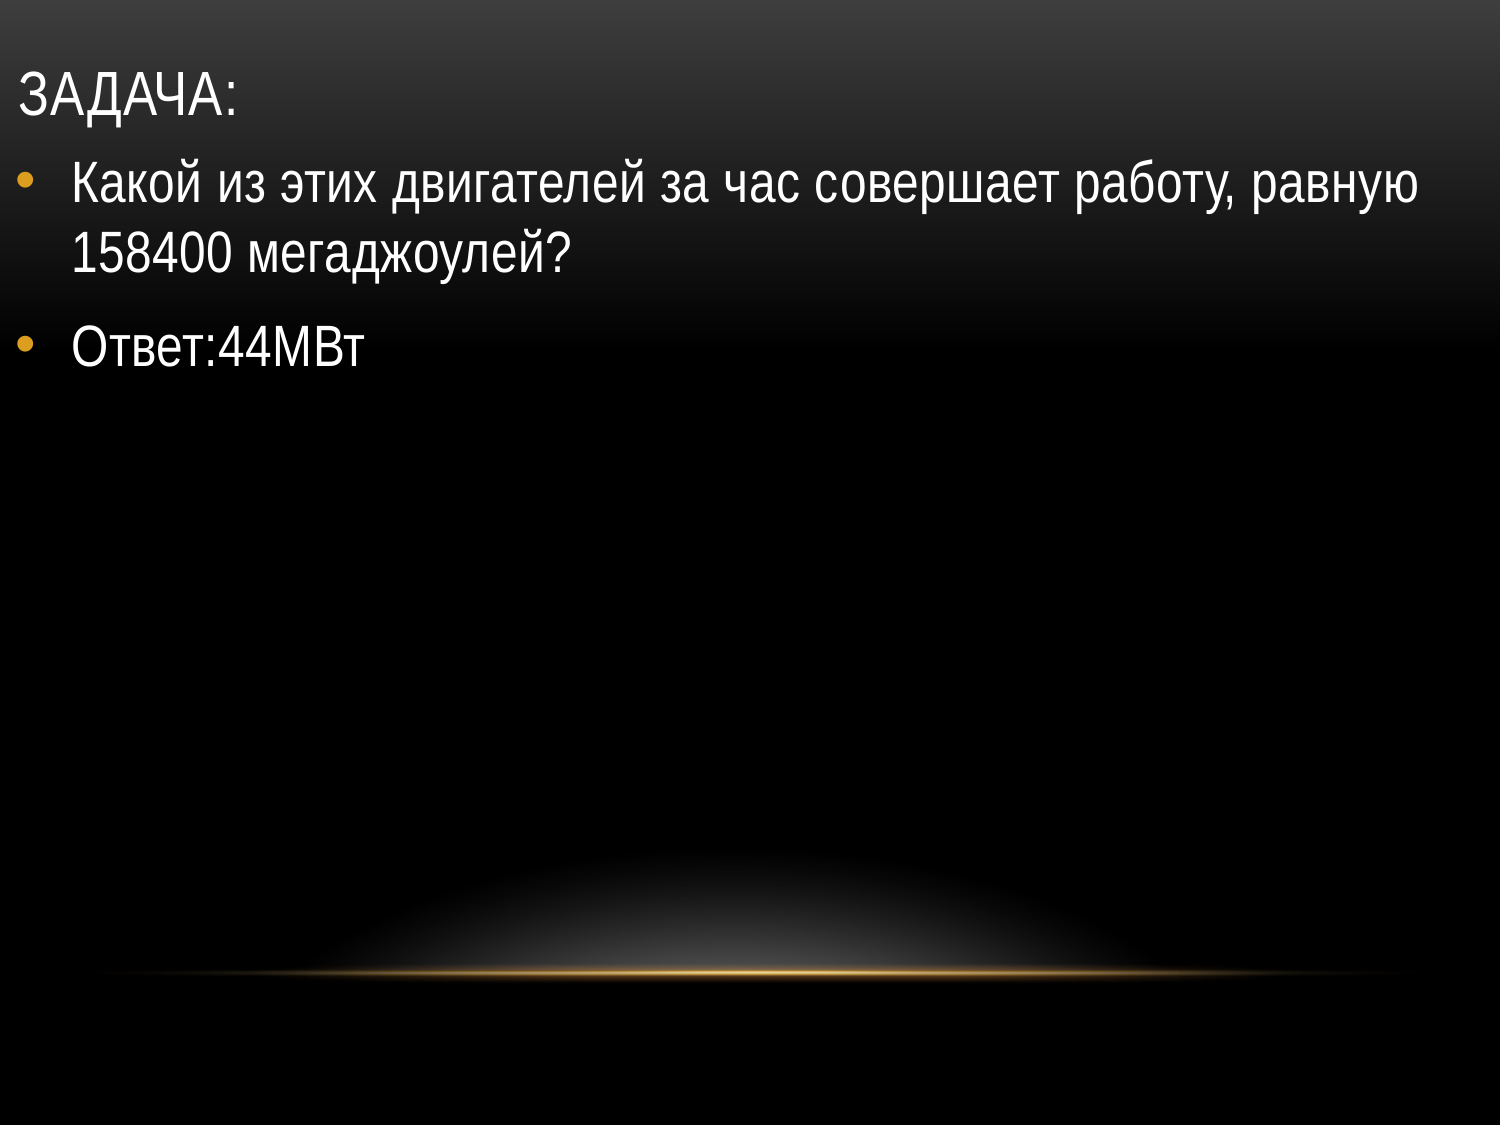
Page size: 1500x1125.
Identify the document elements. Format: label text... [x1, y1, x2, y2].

list Какой из этих двигателей за час совершает работу, равную 158400 мегаджоулей? Ответ:44МВт [0, 137, 1500, 1125]
title Задача: [3, 4, 1138, 136]
picture [0, 0, 1500, 137]
